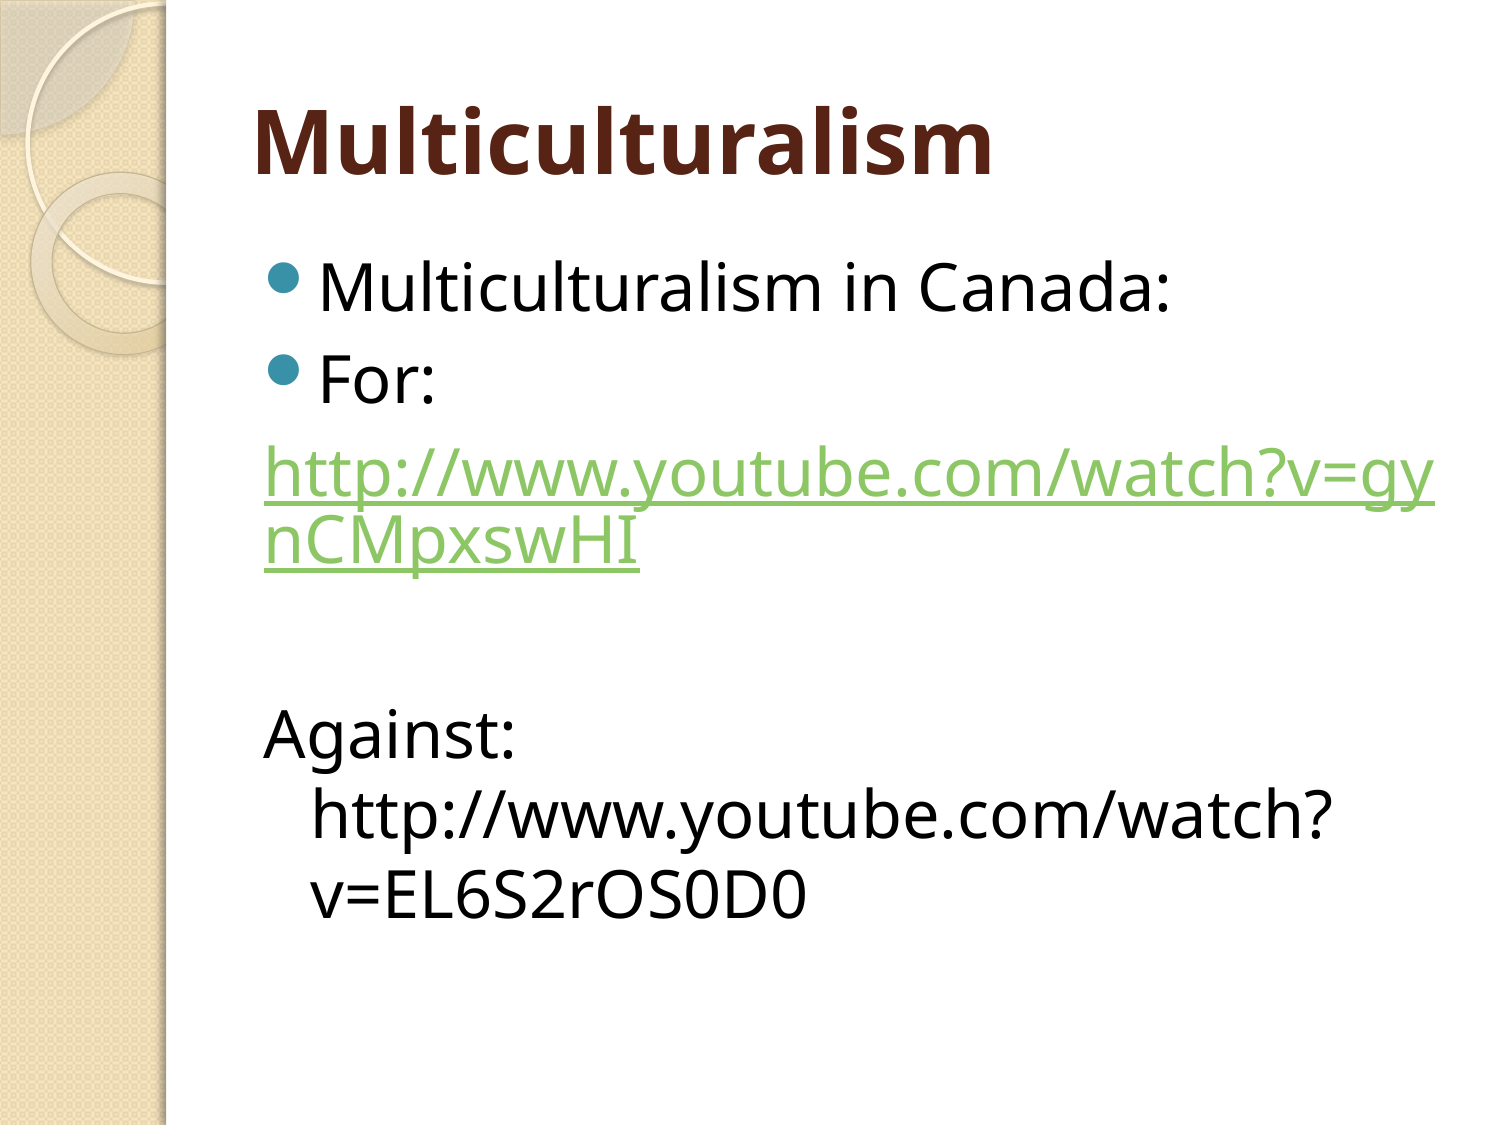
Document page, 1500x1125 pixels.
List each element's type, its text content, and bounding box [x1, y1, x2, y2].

title Multiculturalism [235, 45, 1466, 233]
list Multiculturalism in Canada: For: http://www.youtube.com/watch?v=gynCMpxswHI Against: http://www.youtube.com/watch?v=EL6S2rOS0D0 [235, 237, 1466, 1025]
